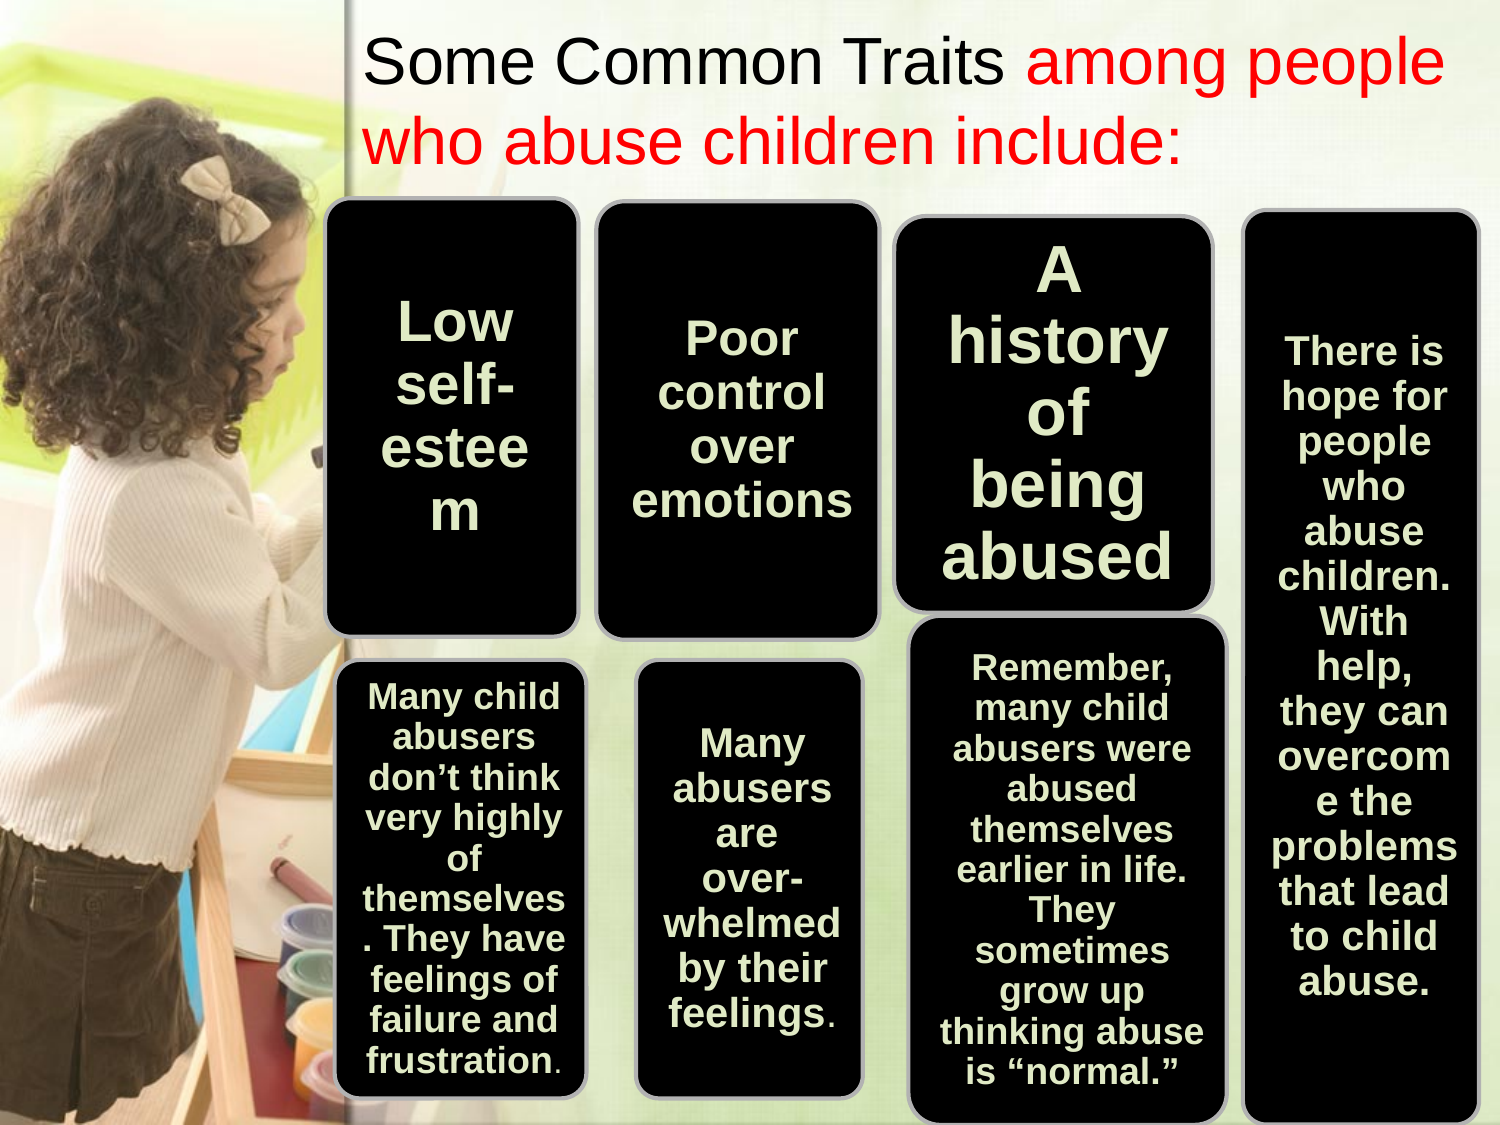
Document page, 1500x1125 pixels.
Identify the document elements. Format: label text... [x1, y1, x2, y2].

picture [0, 0, 1500, 1125]
title Some Common Traits among people who abuse children include: [347, 12, 1500, 183]
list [324, 187, 1500, 1125]
